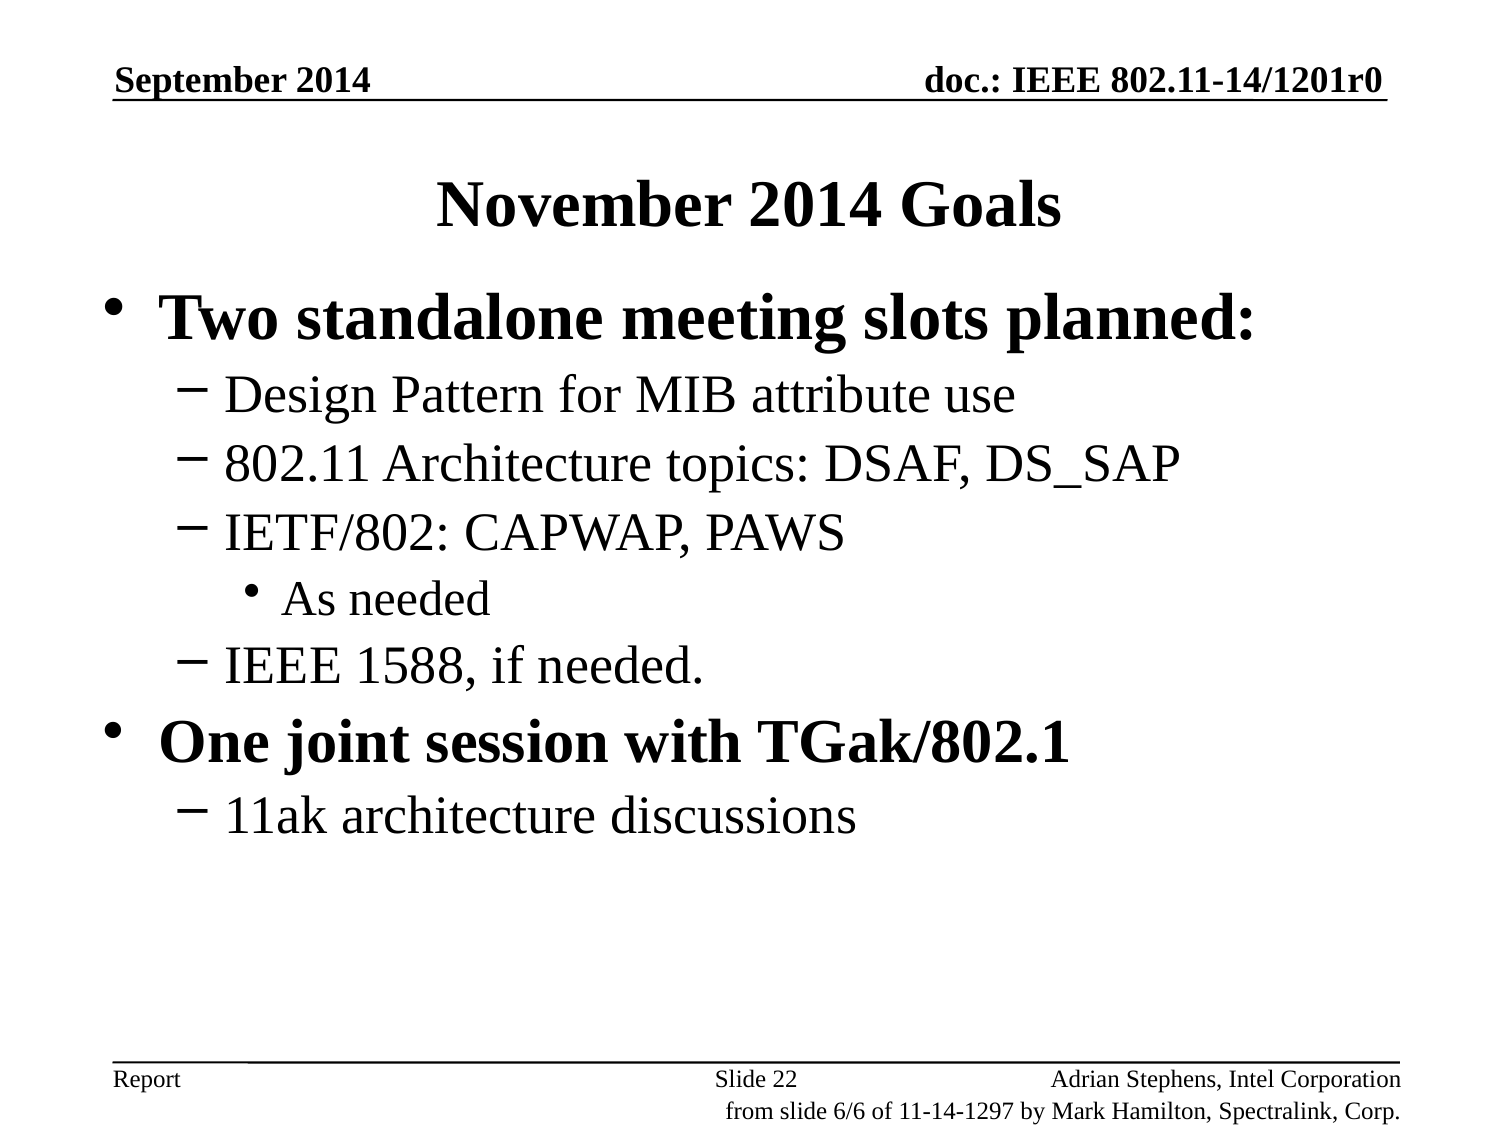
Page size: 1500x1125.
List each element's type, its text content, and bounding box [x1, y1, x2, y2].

list Two standalone meeting slots planned: Design Pattern for MIB attribute use 802.11 Architecture topics: DSAF, DS_SAP IETF/802: CAPWAP, PAWS As needed IEEE 1588, if needed. One joint session with TGak/802.1 11ak architecture discussions [87, 275, 1388, 1000]
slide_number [114, 54, 374, 101]
slide_number Slide 22 [712, 1061, 800, 1087]
text_box from slide 6/6 of 11-14-1297 by Mark Hamilton, Spectralink, Corp. [343, 1087, 1417, 1125]
title November 2014 Goals [112, 112, 1388, 275]
footer Adrian Stephens, Intel Corporation [1047, 1061, 1402, 1087]
